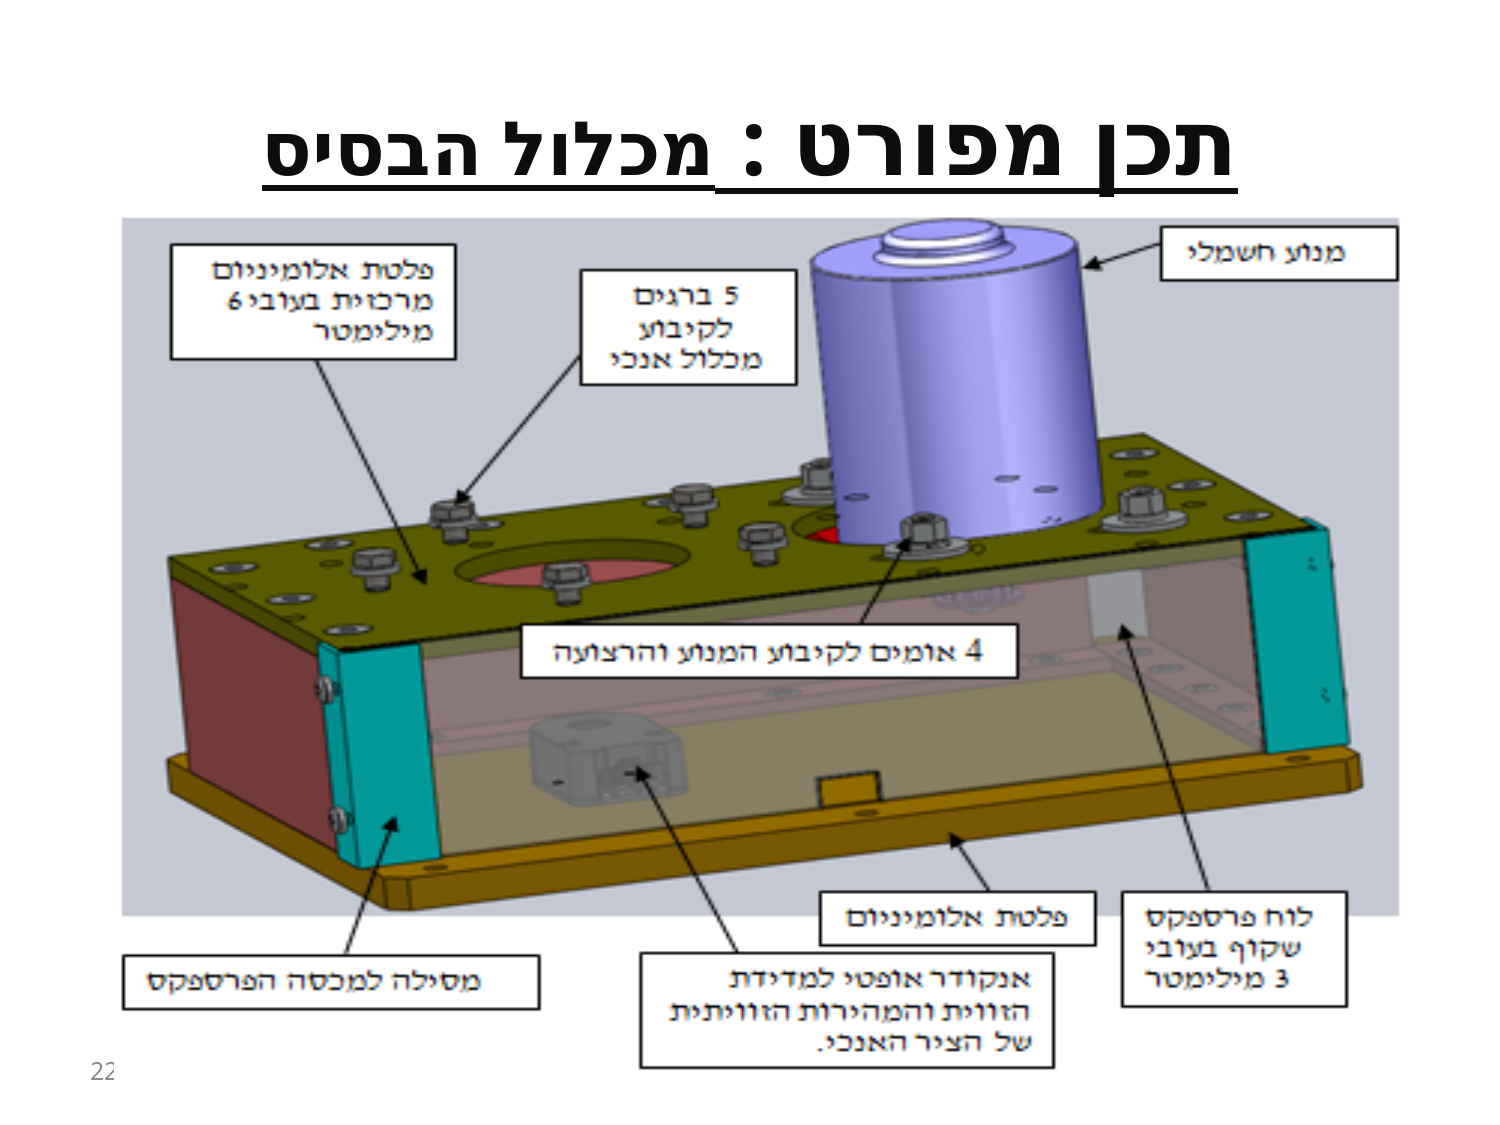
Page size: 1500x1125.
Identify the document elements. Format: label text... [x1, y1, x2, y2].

title תכן מפורט : מכלול הבסיס [75, 45, 1425, 233]
slide_number 22 [75, 1042, 425, 1103]
picture [113, 211, 1412, 1081]
